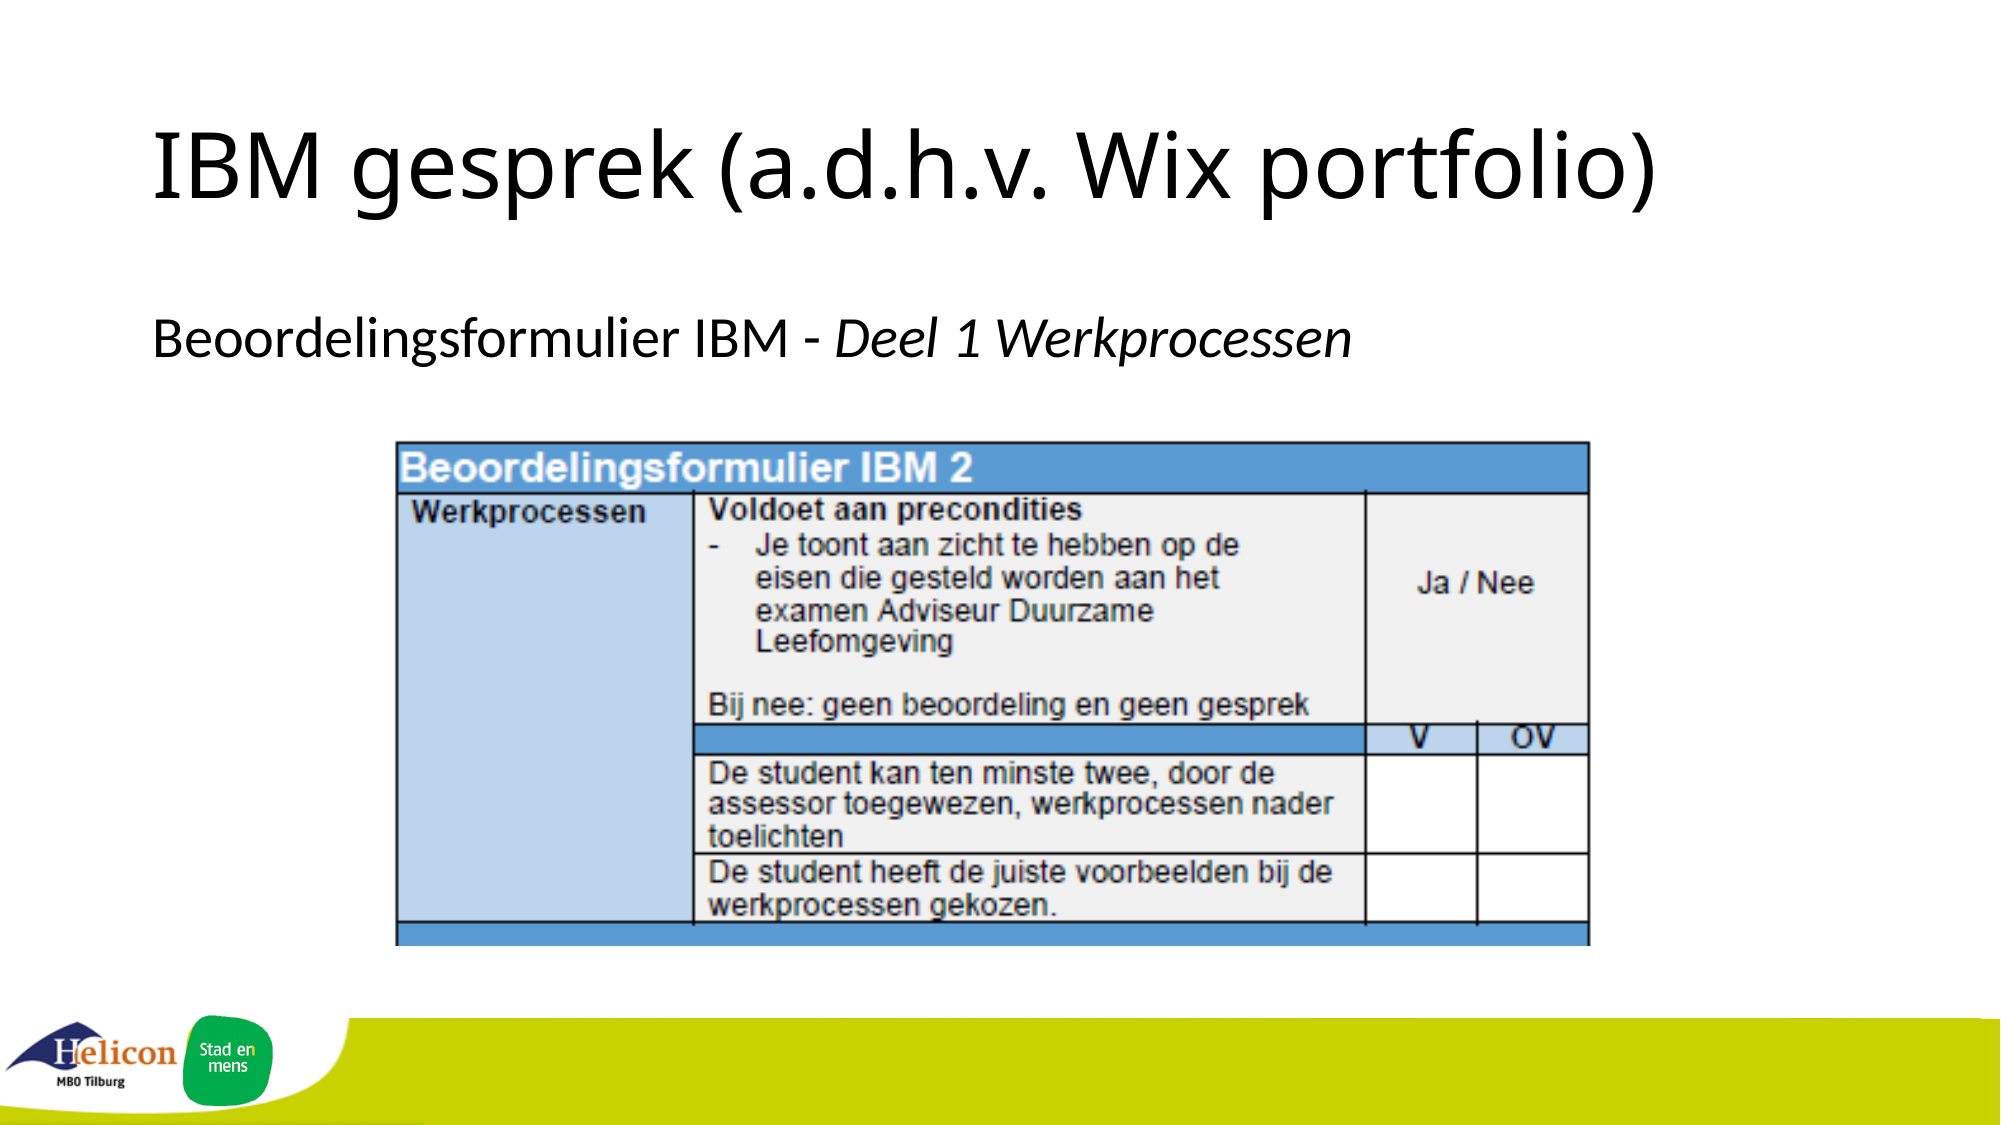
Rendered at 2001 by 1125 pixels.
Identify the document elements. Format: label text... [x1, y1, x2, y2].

picture [366, 428, 1634, 946]
picture [0, 1014, 424, 1125]
title IBM gesprek (a.d.h.v. Wix portfolio) [137, 59, 1863, 278]
list Beoordelingsformulier IBM - Deel 1 Werkprocessen [137, 299, 1863, 1014]
